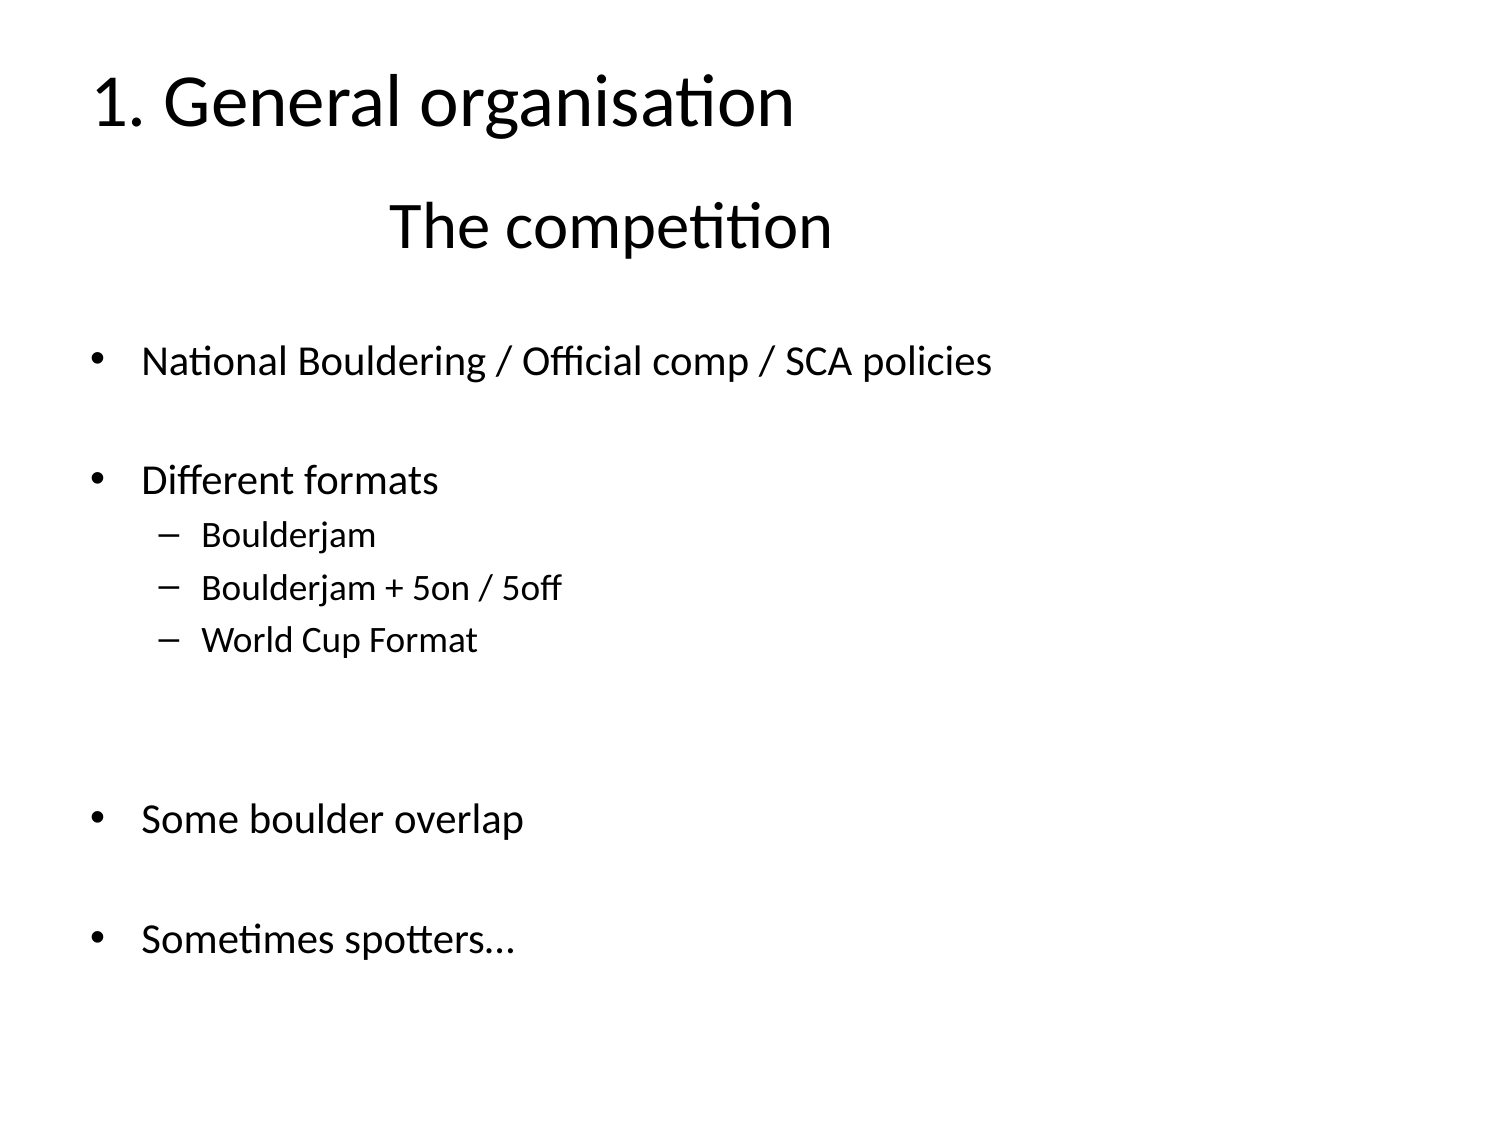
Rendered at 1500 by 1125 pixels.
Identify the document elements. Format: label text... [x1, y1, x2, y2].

title 1. General organisation [75, 2, 1425, 191]
list National Bouldering / Official comp / SCA policies Different formats Boulderjam Boulderjam + 5on / 5off World Cup Format Some boulder overlap Sometimes spotters… [75, 324, 1288, 975]
text_box The competition [375, 174, 1175, 270]
